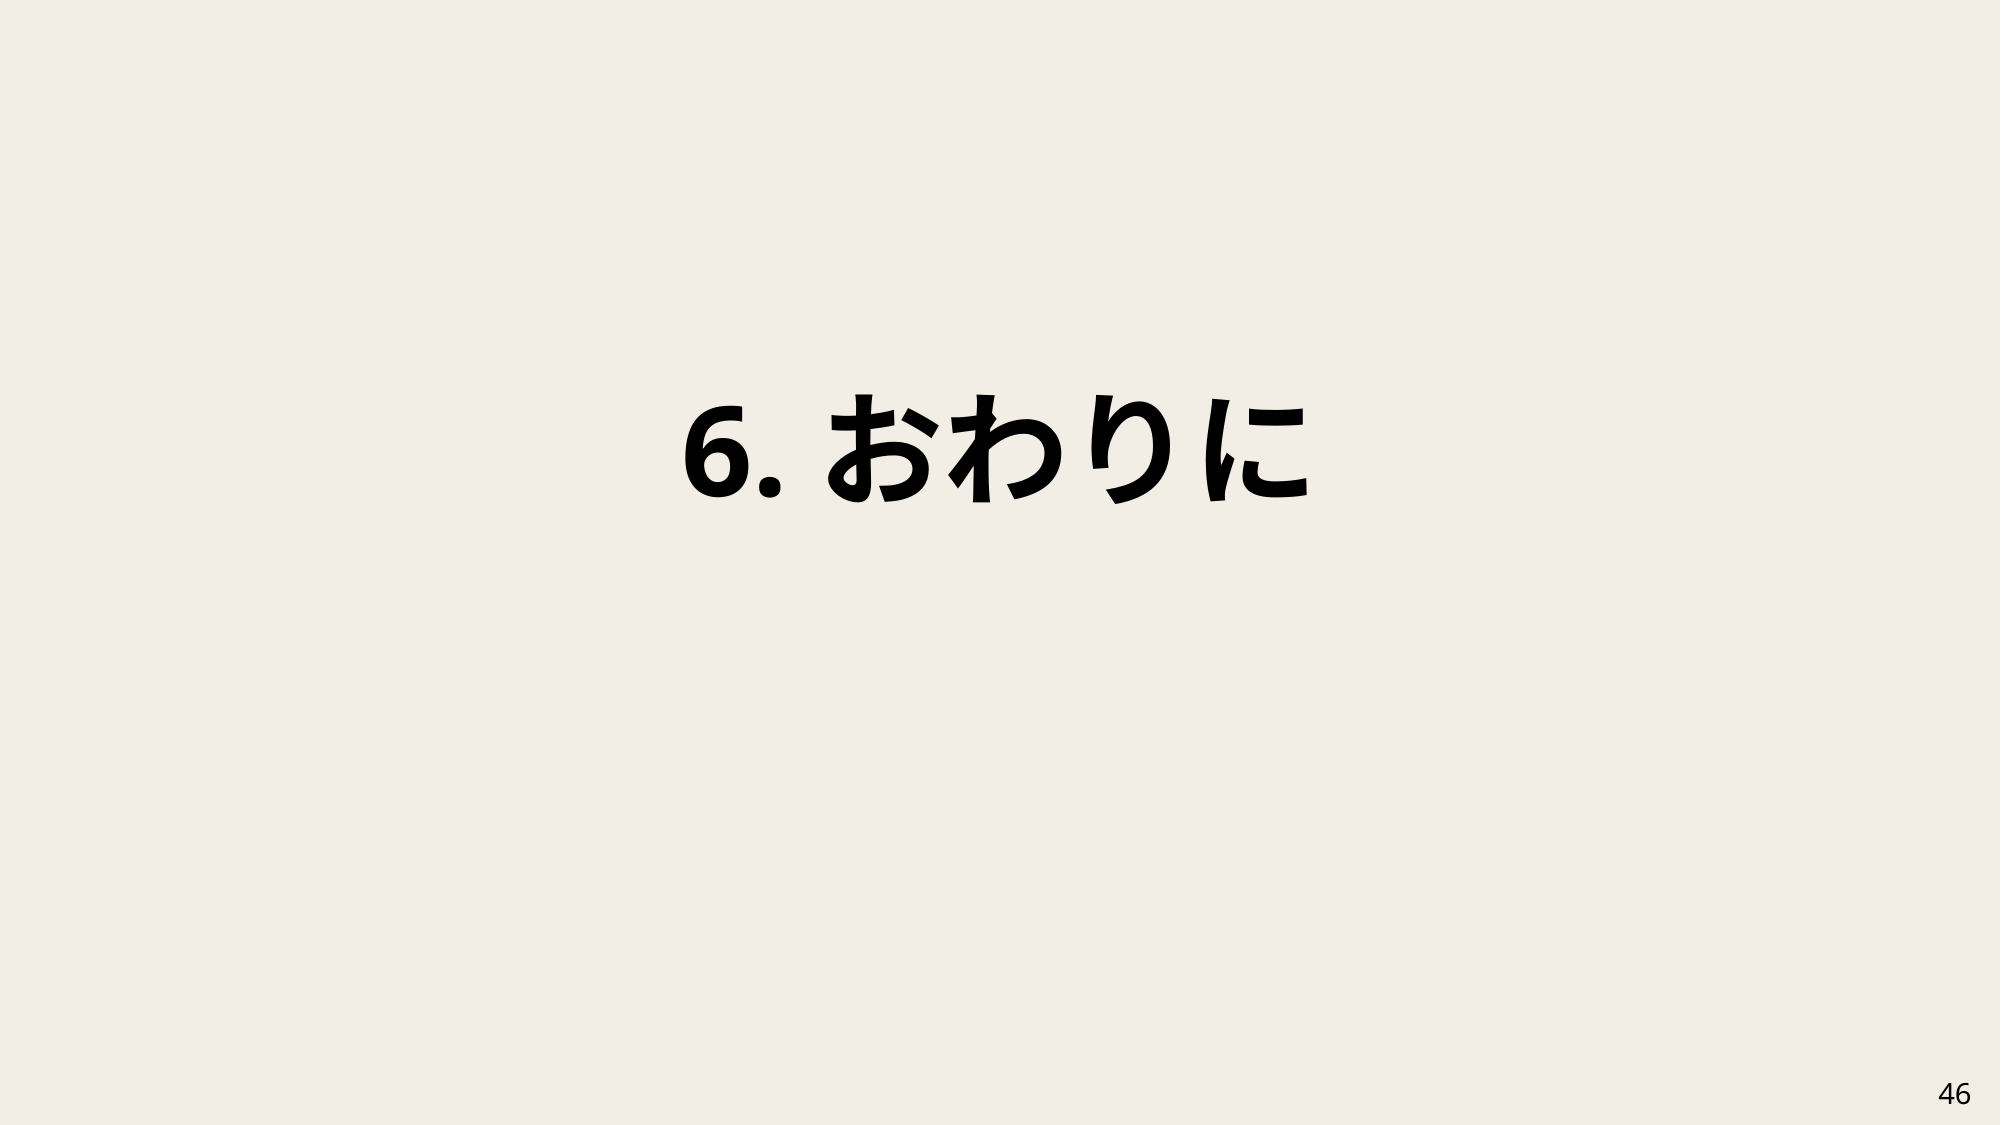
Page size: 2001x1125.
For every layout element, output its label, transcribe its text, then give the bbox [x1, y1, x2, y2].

title 6.おわりに [0, 326, 2000, 563]
text_box 46 [1879, 1067, 1987, 1118]
